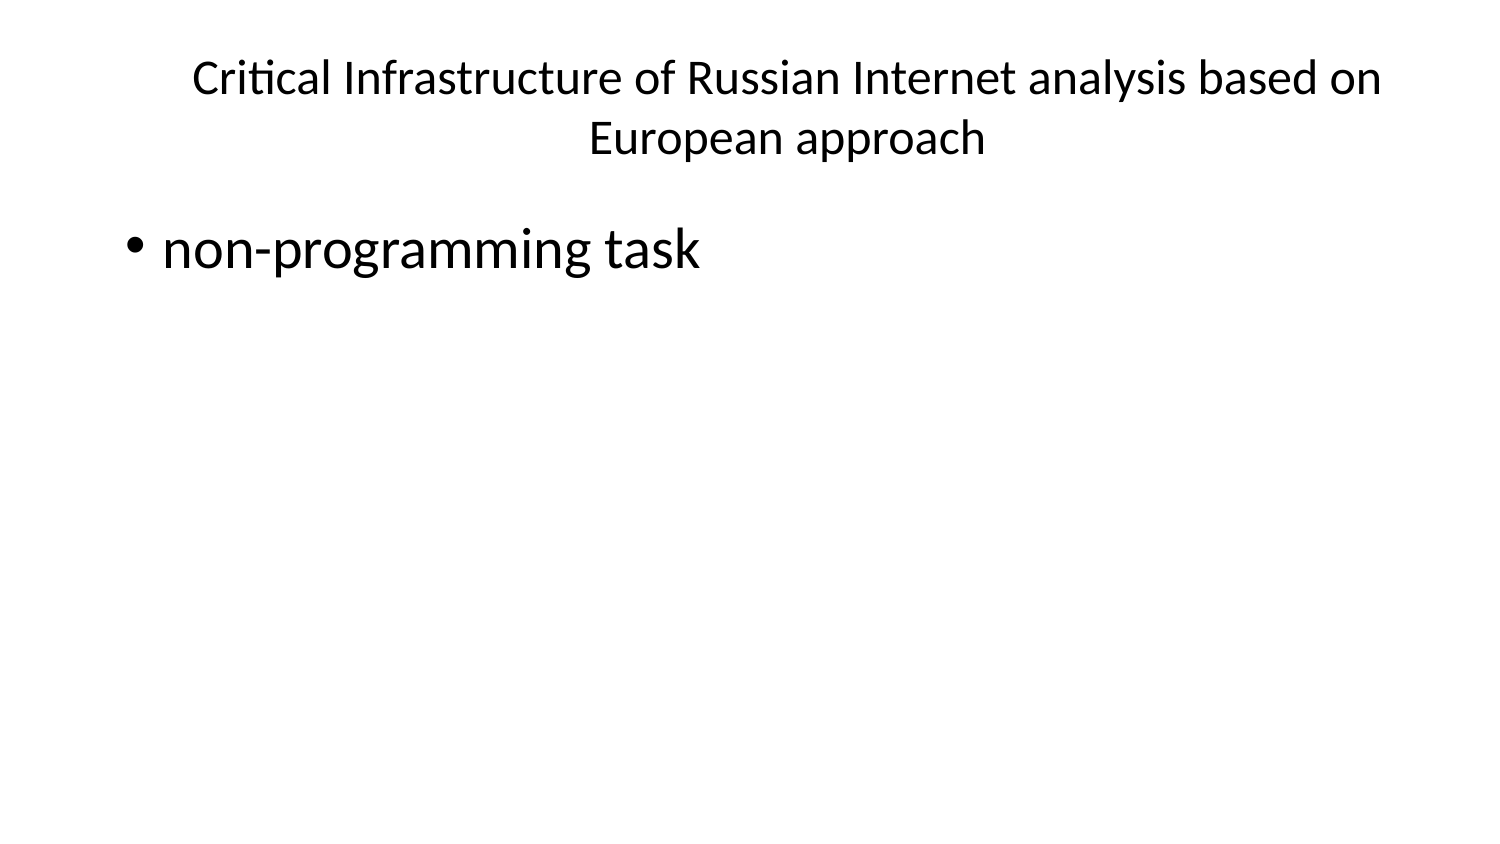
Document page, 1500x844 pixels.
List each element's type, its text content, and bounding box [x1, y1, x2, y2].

title Critical Infrastructure of Russian Internet analysis based on European approach [75, 33, 1425, 175]
list non-programming task [75, 196, 1425, 754]
